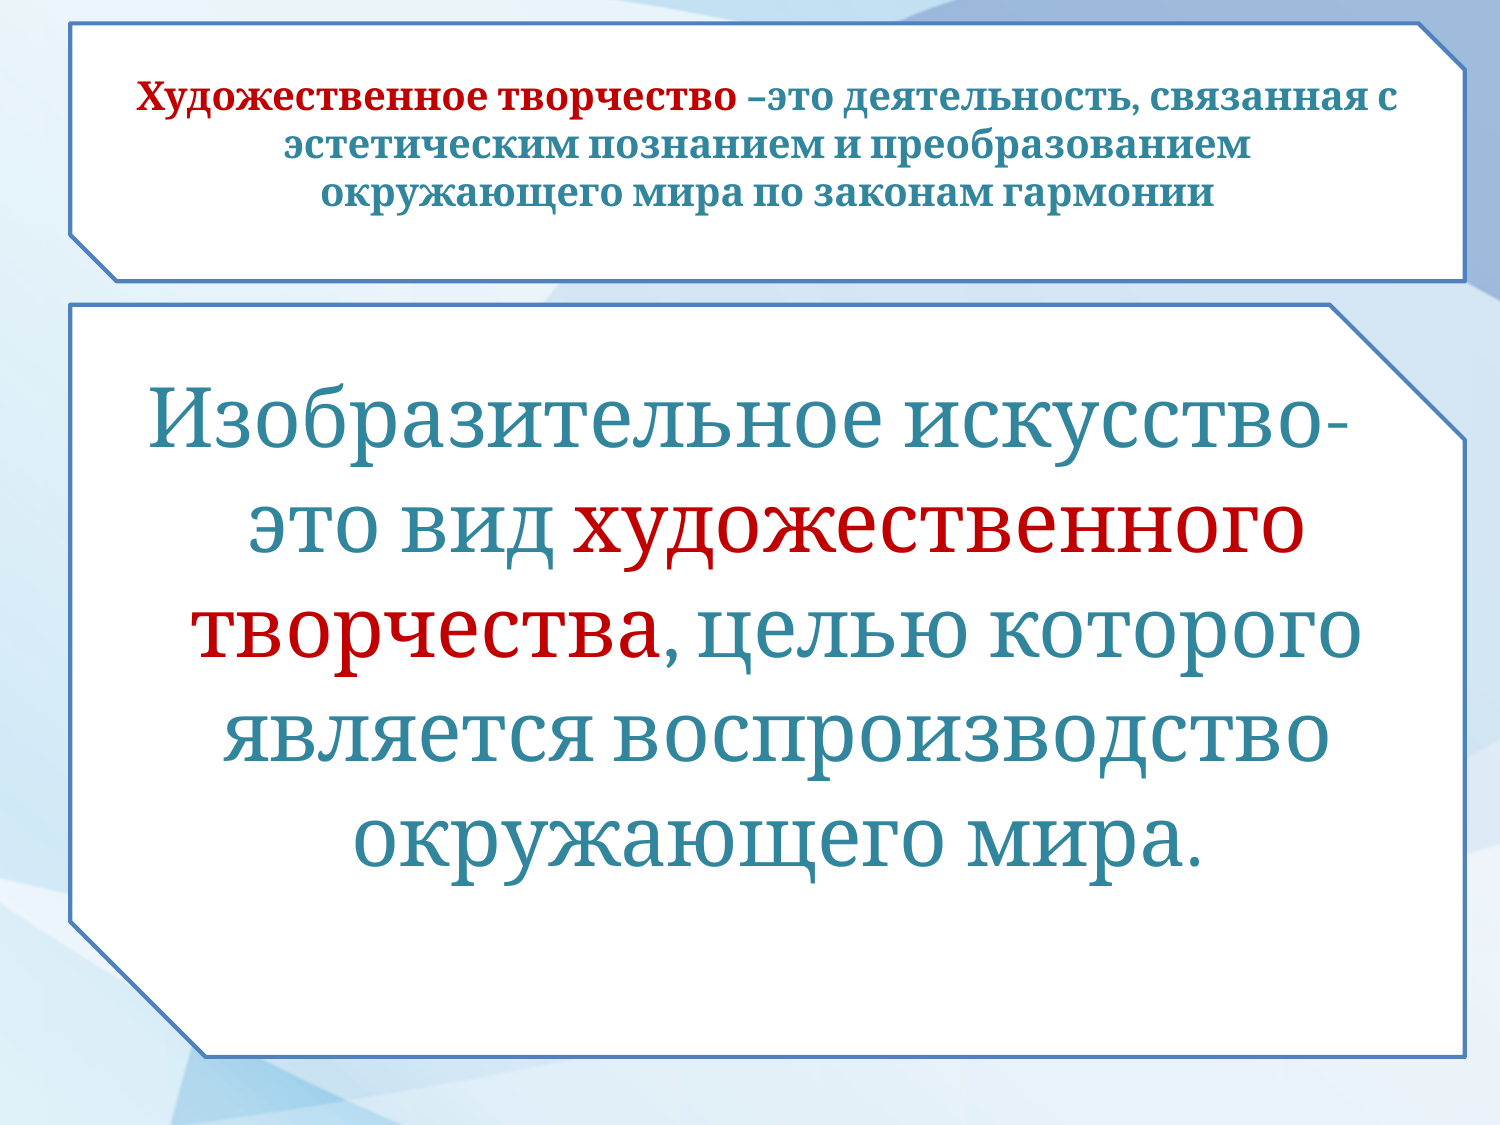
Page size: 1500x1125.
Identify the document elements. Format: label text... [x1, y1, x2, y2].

text_box [142, 360, 1467, 1059]
list Изобразительное искусство-это вид художественного творчества, целью которого является воспроизводство окружающего мира. [112, 351, 1388, 997]
text_box [68, 21, 1467, 284]
title Художественное творчество –это деятельность, связанная с эстетическим познанием и преобразованием окружающего мира по законам гармонии [112, 61, 1424, 223]
text_box [68, 302, 1379, 967]
picture [0, 0, 1500, 1125]
